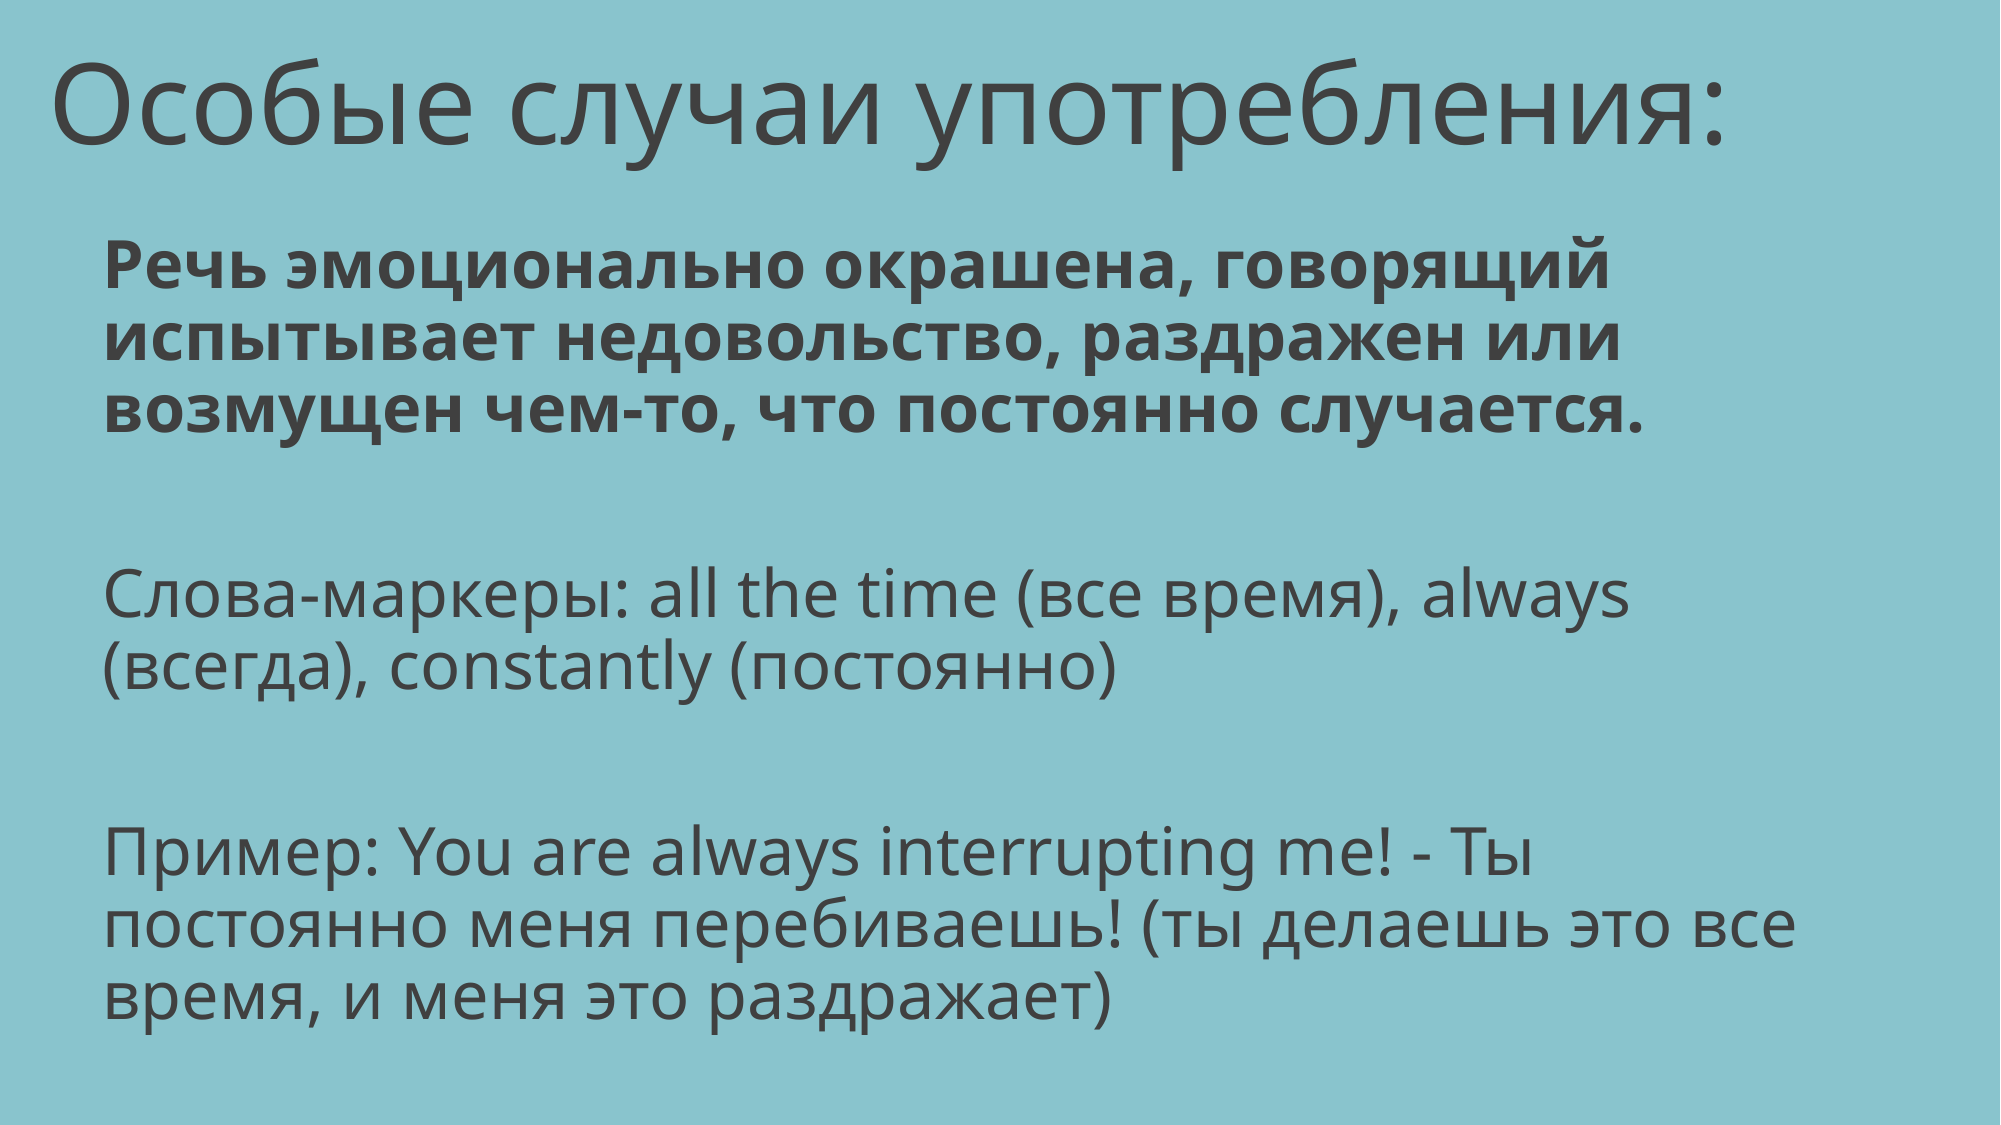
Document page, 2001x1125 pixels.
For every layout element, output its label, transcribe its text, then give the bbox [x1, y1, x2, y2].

title Особые случаи употребления: [33, 39, 1845, 263]
list Речь эмоционально окрашена, говорящий испытывает недовольство, раздражен или возмущен чем-то, что постоянно случается. Слова-маркеры: all the time (все время), always (всегда), constantly (постоянно) Пример: You are always interrupting me! - Ты постоянно меня перебиваешь! (ты делаешь это все время, и меня это раздражает) [87, 223, 1845, 1020]
